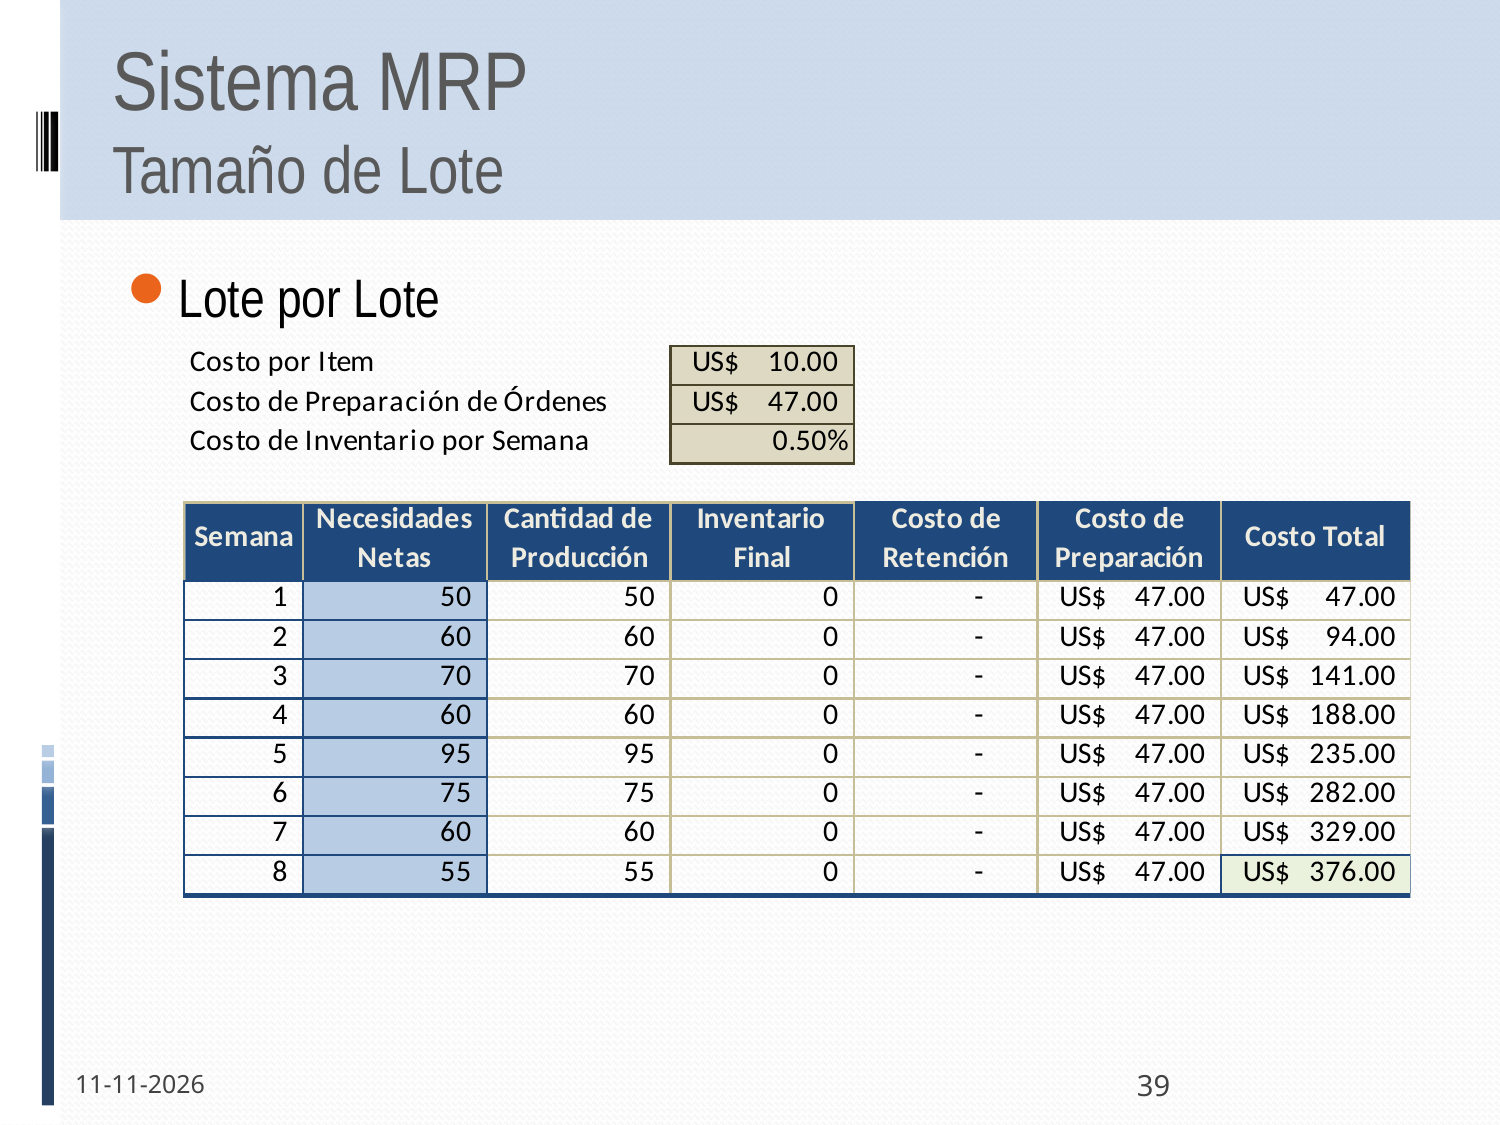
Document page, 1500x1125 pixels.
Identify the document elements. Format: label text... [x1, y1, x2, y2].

picture [182, 344, 1413, 938]
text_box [176, 347, 1417, 948]
list Lote por Lote [111, 255, 1436, 1038]
title Sistema MRP Tamaño de Lote [111, 18, 1436, 207]
slide_number 39 [1045, 1046, 1171, 1107]
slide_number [75, 1042, 243, 1103]
